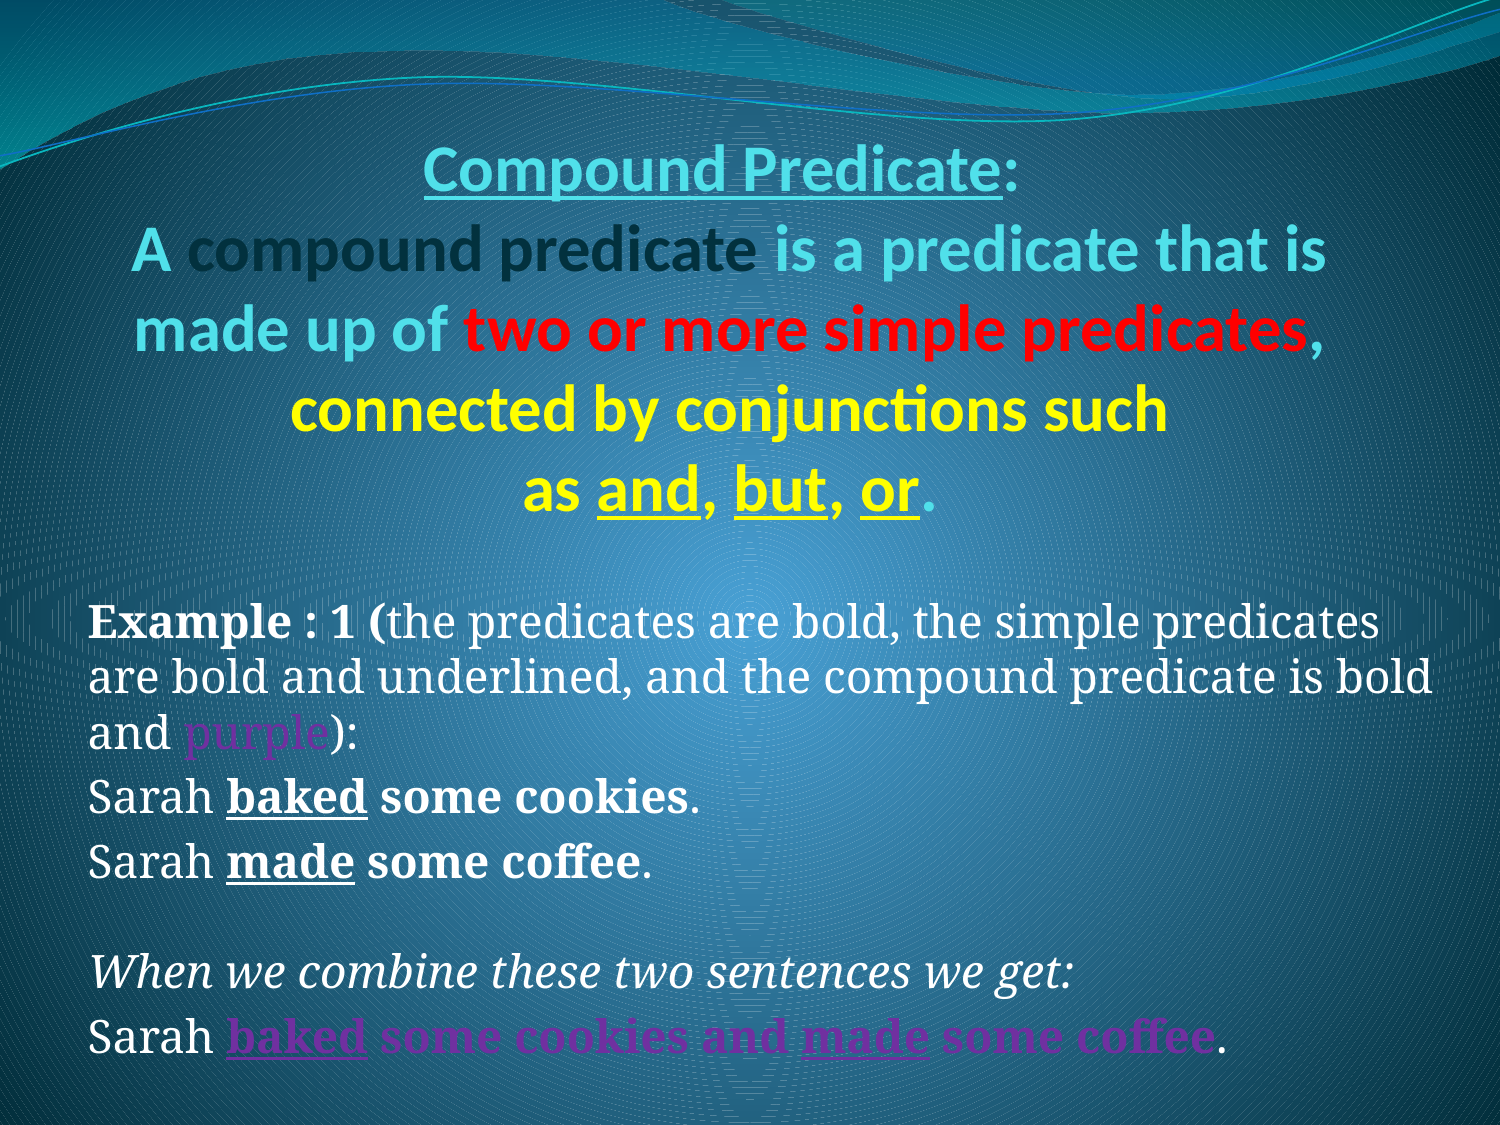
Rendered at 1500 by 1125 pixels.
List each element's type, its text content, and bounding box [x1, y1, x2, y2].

title Compound Predicate: A compound predicate is a predicate that is made up of two or more simple predicates, connected by conjunctions such as and, but, or. [87, 87, 1376, 525]
subtitle Example : 1 (the predicates are bold, the simple predicates are bold and underlined, and the compound predicate is bold and purple): Sarah baked some cookies. Sarah made some coffee. When we combine these two sentences we get: Sarah baked some cookies and made some coffee. [87, 529, 1463, 1075]
